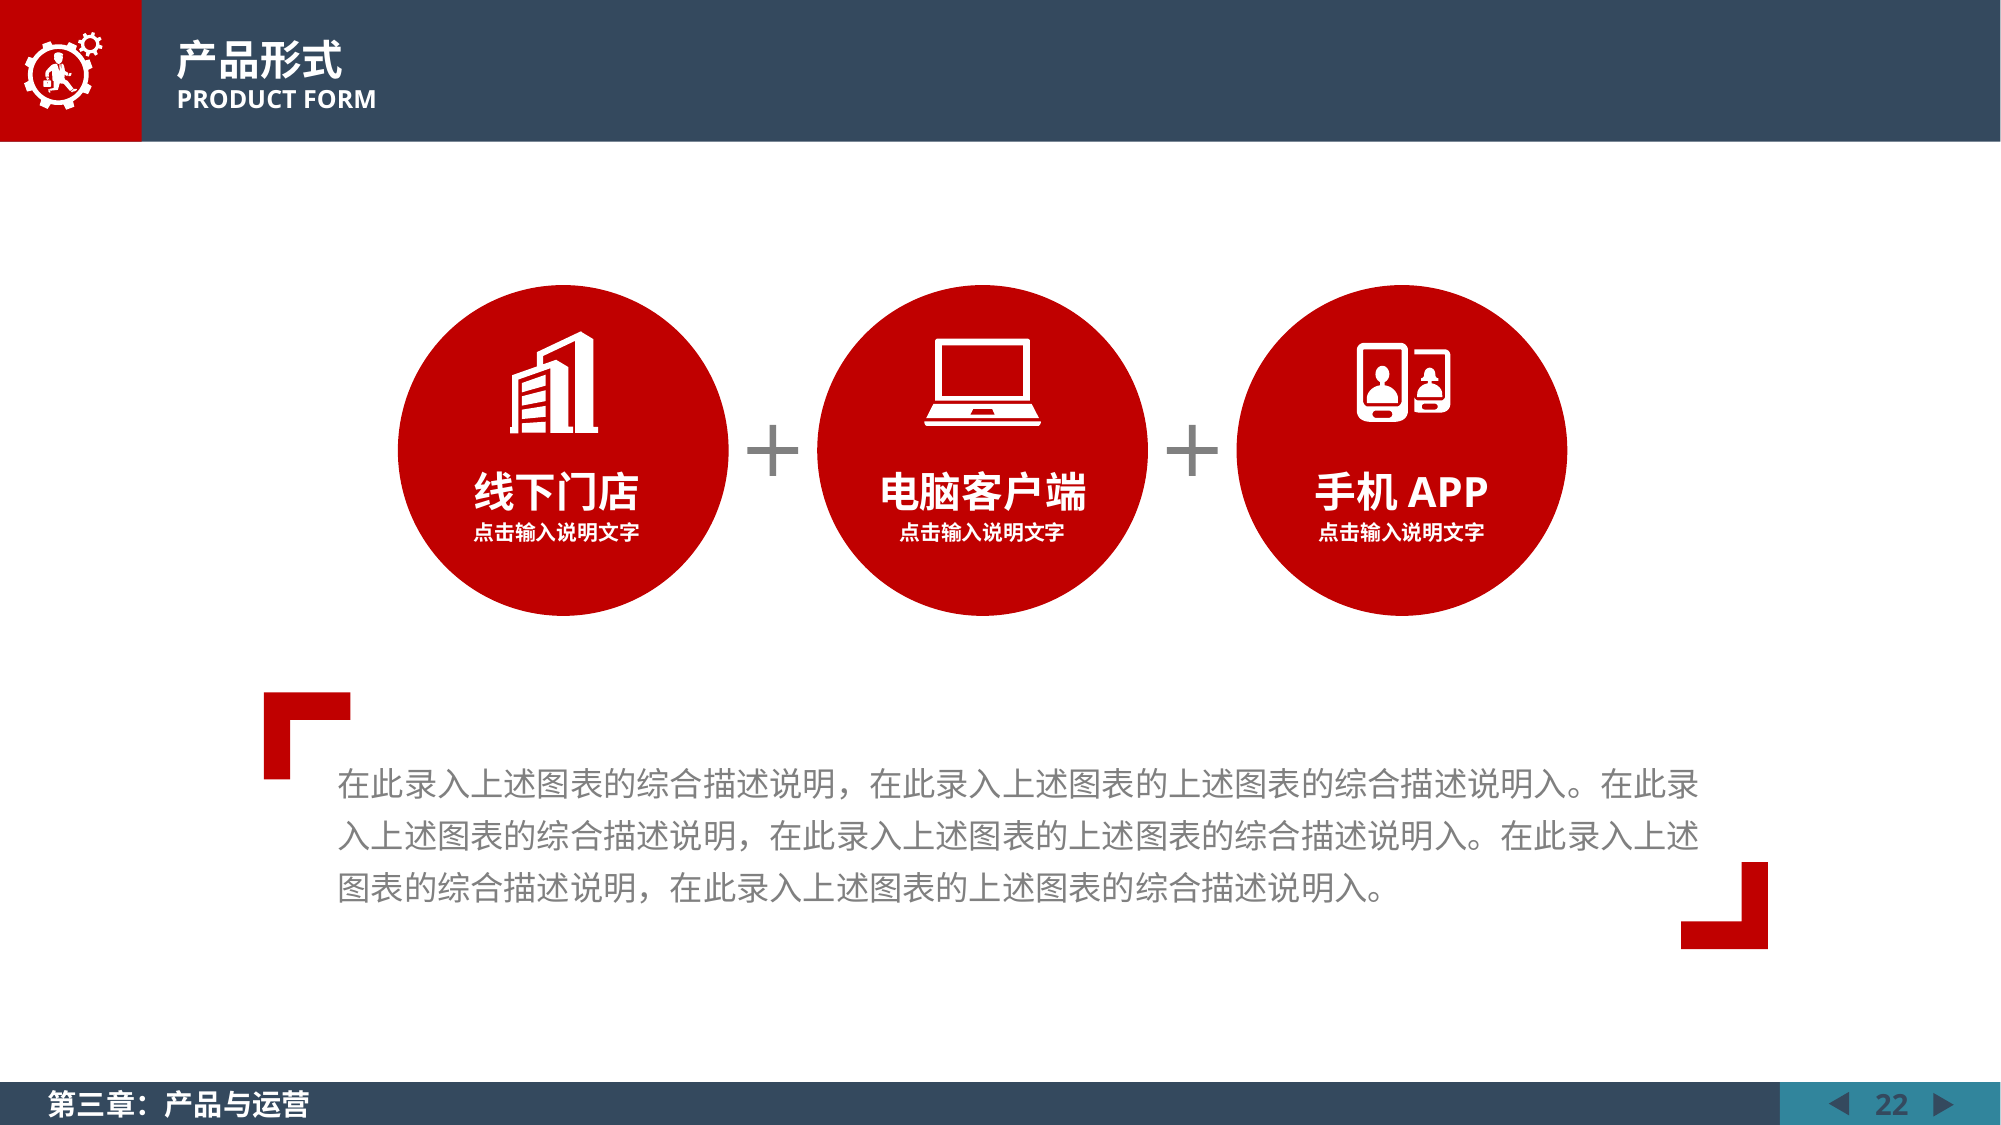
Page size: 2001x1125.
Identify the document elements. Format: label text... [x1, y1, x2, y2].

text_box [1166, 424, 1218, 477]
text_box [1234, 282, 1570, 618]
text_box 点击输入说明文字 [886, 519, 1079, 545]
text_box [1681, 862, 1768, 950]
text_box [263, 692, 351, 780]
text_box 22 [1779, 1078, 2001, 1125]
text_box [0, 1080, 8, 1125]
text_box 第三章：产品与运营 [8, 1078, 351, 1125]
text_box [747, 424, 799, 477]
text_box [0, 0, 144, 144]
text_box [1356, 342, 1408, 422]
text_box 产品形式 PRODUCT FORM [161, 59, 859, 138]
text_box 电脑客户端 [873, 465, 1092, 516]
text_box 线下门店 [471, 465, 642, 516]
text_box [144, 0, 2001, 144]
text_box 在此录入上述图表的综合描述说明，在此录入上述图表的上述图表的综合描述说明入。在此录入上述图表的综合描述说明，在此录入上述图表的上述图表的综合描述说明入。在此录入上述图表的综合描述说明，在此录入上述图表的上述图表的综合描述说明入。 [322, 743, 1725, 915]
text_box [935, 338, 1030, 401]
text_box 点击输入说明文字 [1306, 519, 1498, 545]
text_box [395, 282, 731, 618]
text_box [351, 1080, 1778, 1125]
text_box 点击输入说明文字 [471, 519, 642, 545]
text_box [1414, 349, 1451, 413]
text_box [926, 403, 1039, 419]
text_box [924, 421, 1041, 426]
text_box [815, 282, 1151, 618]
text_box [24, 32, 103, 110]
text_box 手机APP [1306, 465, 1498, 516]
text_box [510, 331, 599, 434]
